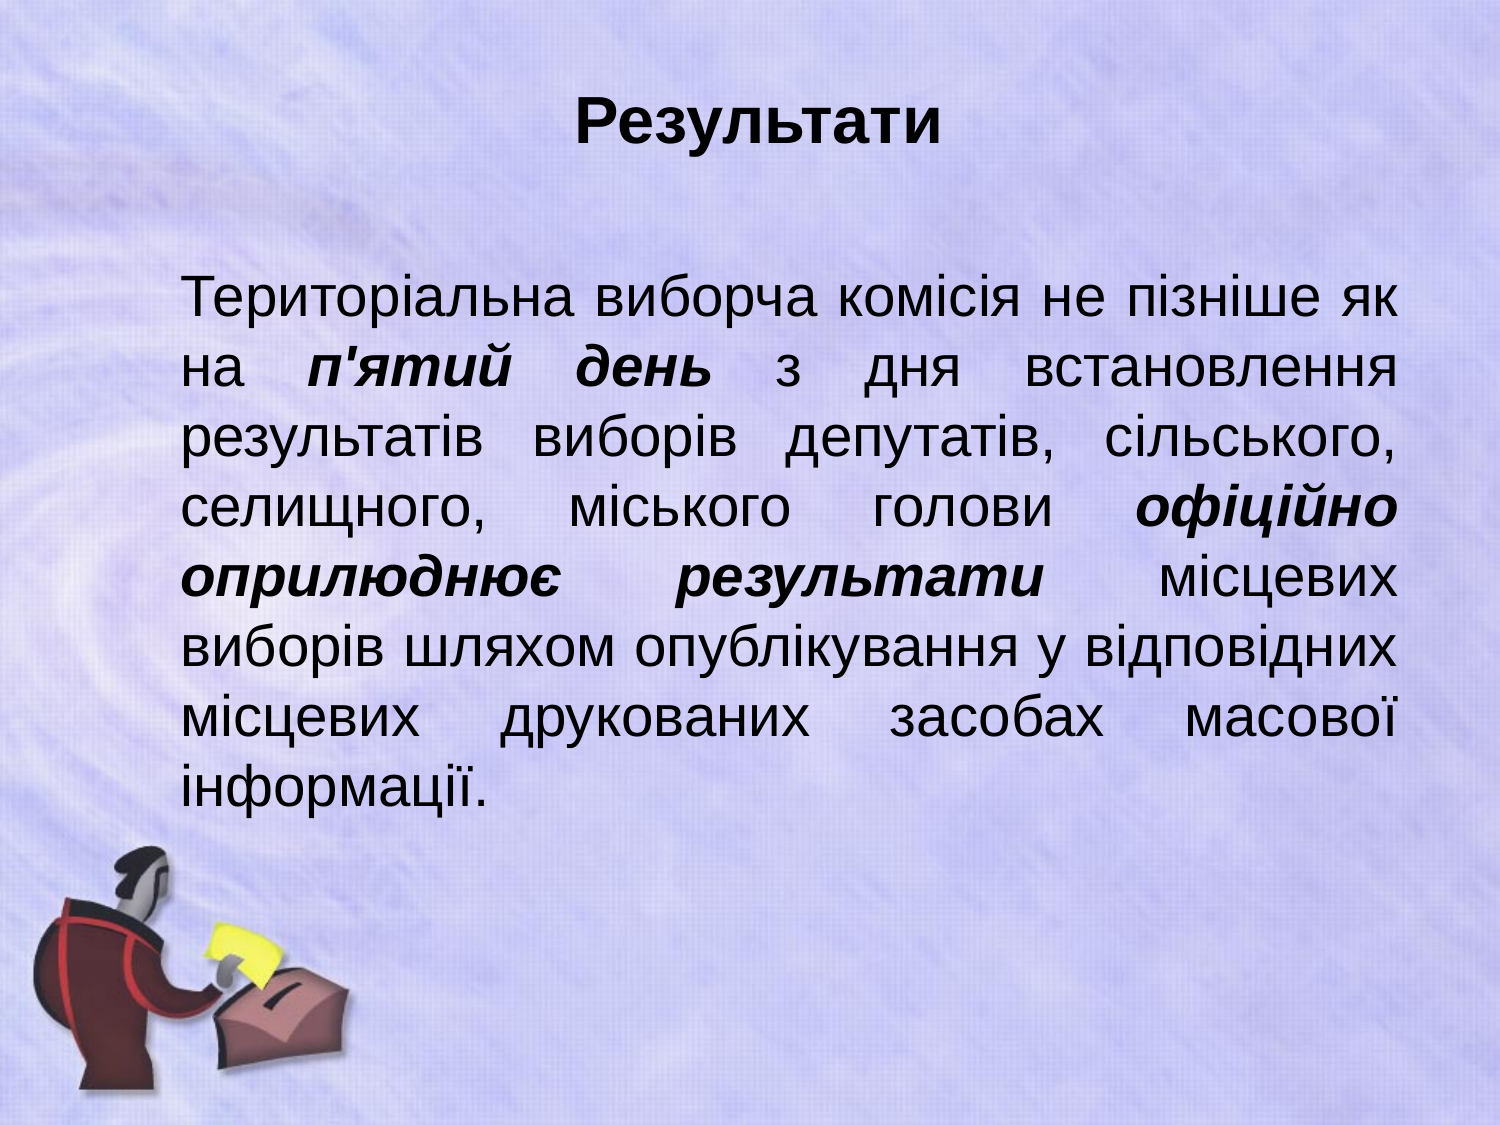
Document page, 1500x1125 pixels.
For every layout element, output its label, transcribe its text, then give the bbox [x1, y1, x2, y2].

picture [0, 0, 1500, 1125]
title Результати [38, 44, 1480, 165]
list Територіальна виборча комісія не пізніше як на п'ятий день з дня встановлення результатів виборів депутатів, сільського, селищного, міського голови офіційно оприлюднює результати місцевих виборів шляхом опублікування у відповідних місцевих друкованих засобах масової інформації. [43, 168, 1415, 942]
